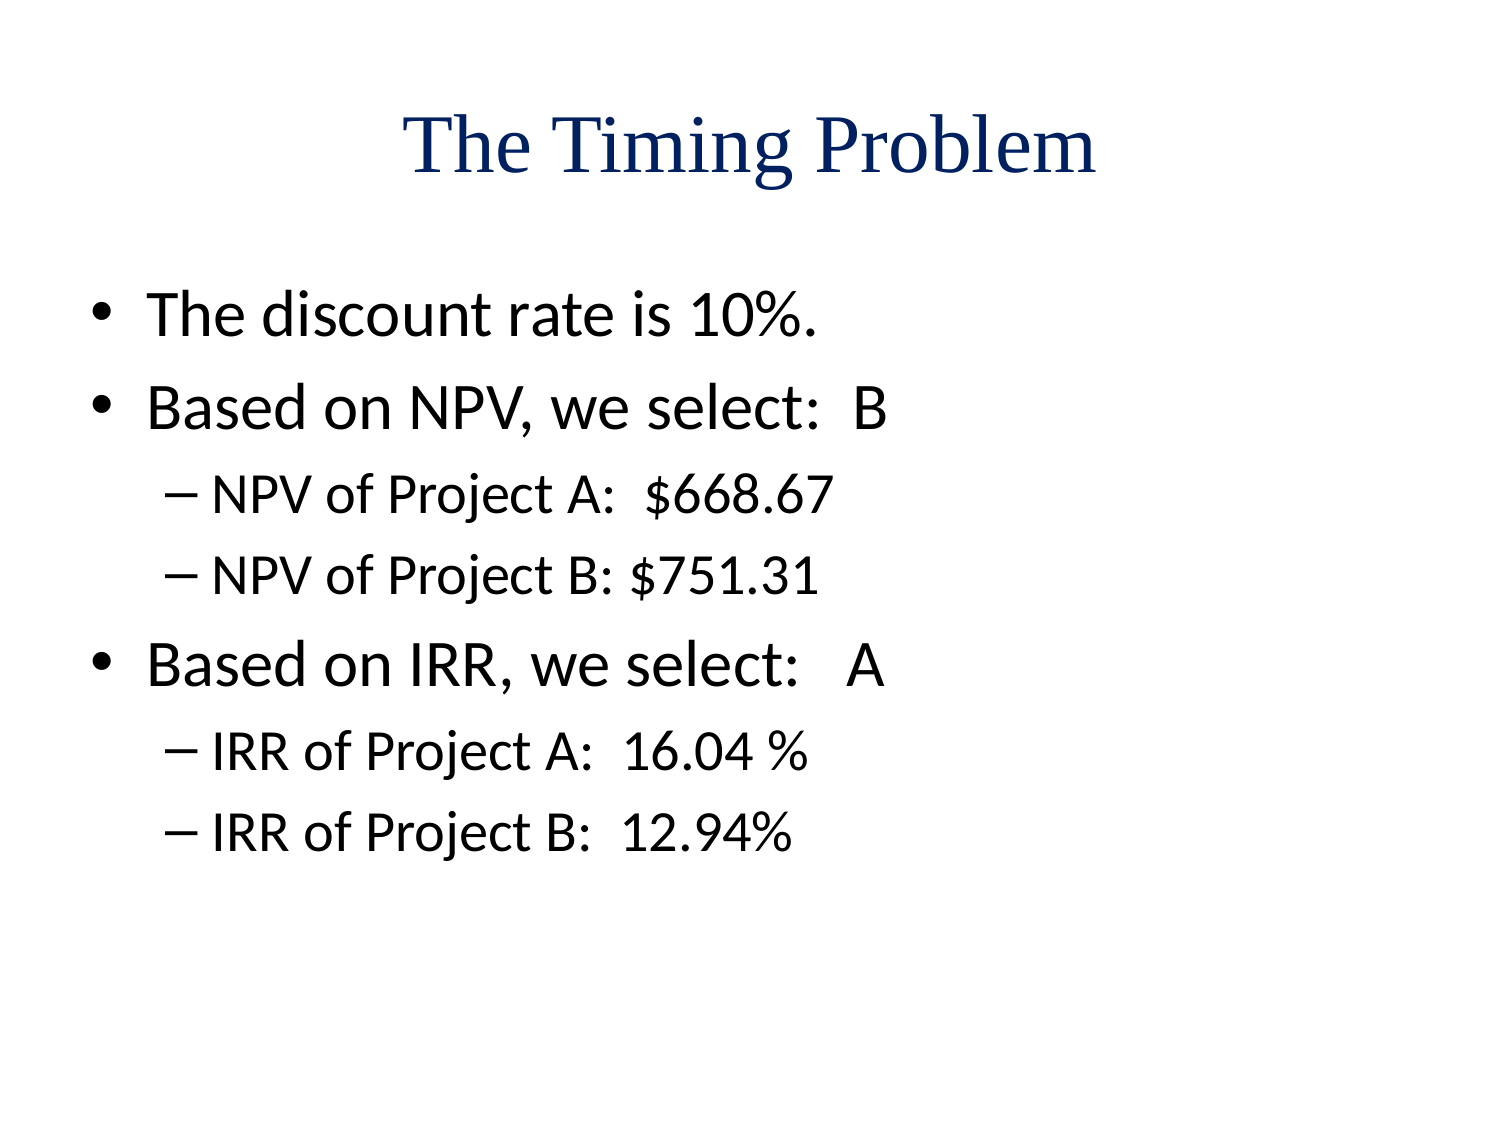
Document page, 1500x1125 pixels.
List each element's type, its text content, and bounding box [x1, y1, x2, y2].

list The discount rate is 10%. Based on NPV, we select: B NPV of Project A: $668.67 NPV of Project B: $751.31 Based on IRR, we select: A IRR of Project A: 16.04 % IRR of Project B: 12.94% [75, 262, 1425, 1005]
title The Timing Problem [75, 45, 1425, 233]
